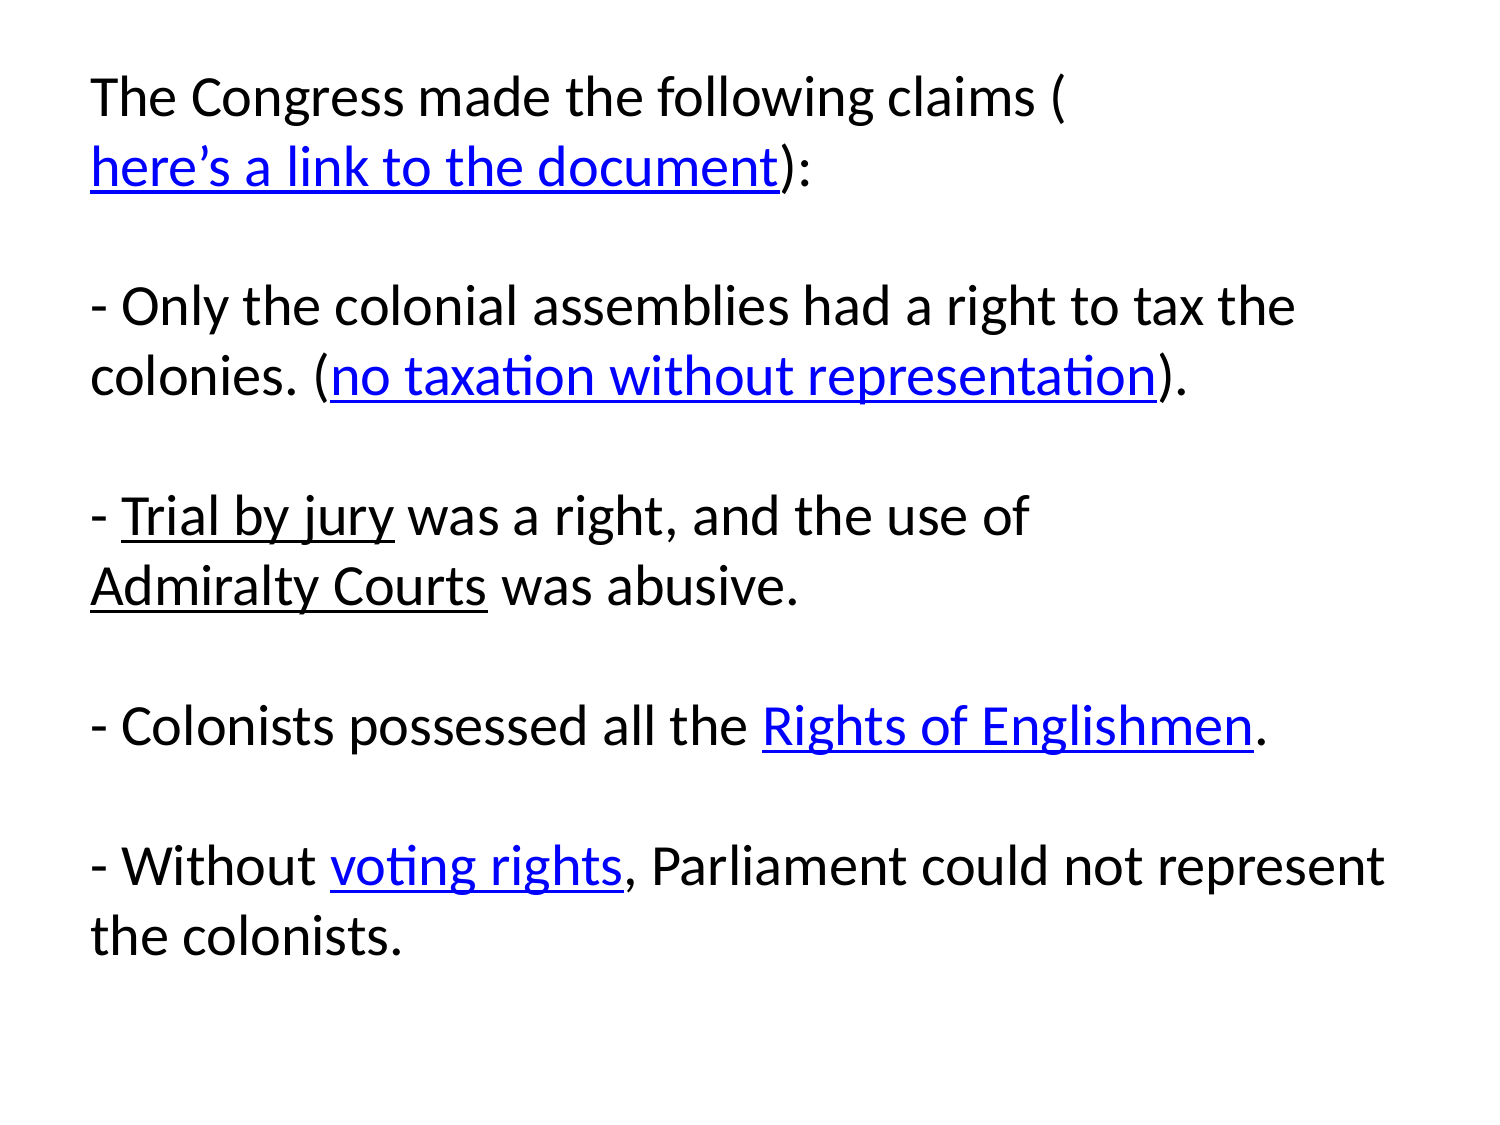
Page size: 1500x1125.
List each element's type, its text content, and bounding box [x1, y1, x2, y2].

title The Congress made the following claims (here’s a link to the document): - Only the colonial assemblies had a right to tax the colonies. (no taxation without representation). - Trial by jury was a right, and the use of Admiralty Courts was abusive. - Colonists possessed all the Rights of Englishmen. - Without voting rights, Parliament could not represent the colonists. [74, 44, 1426, 1051]
